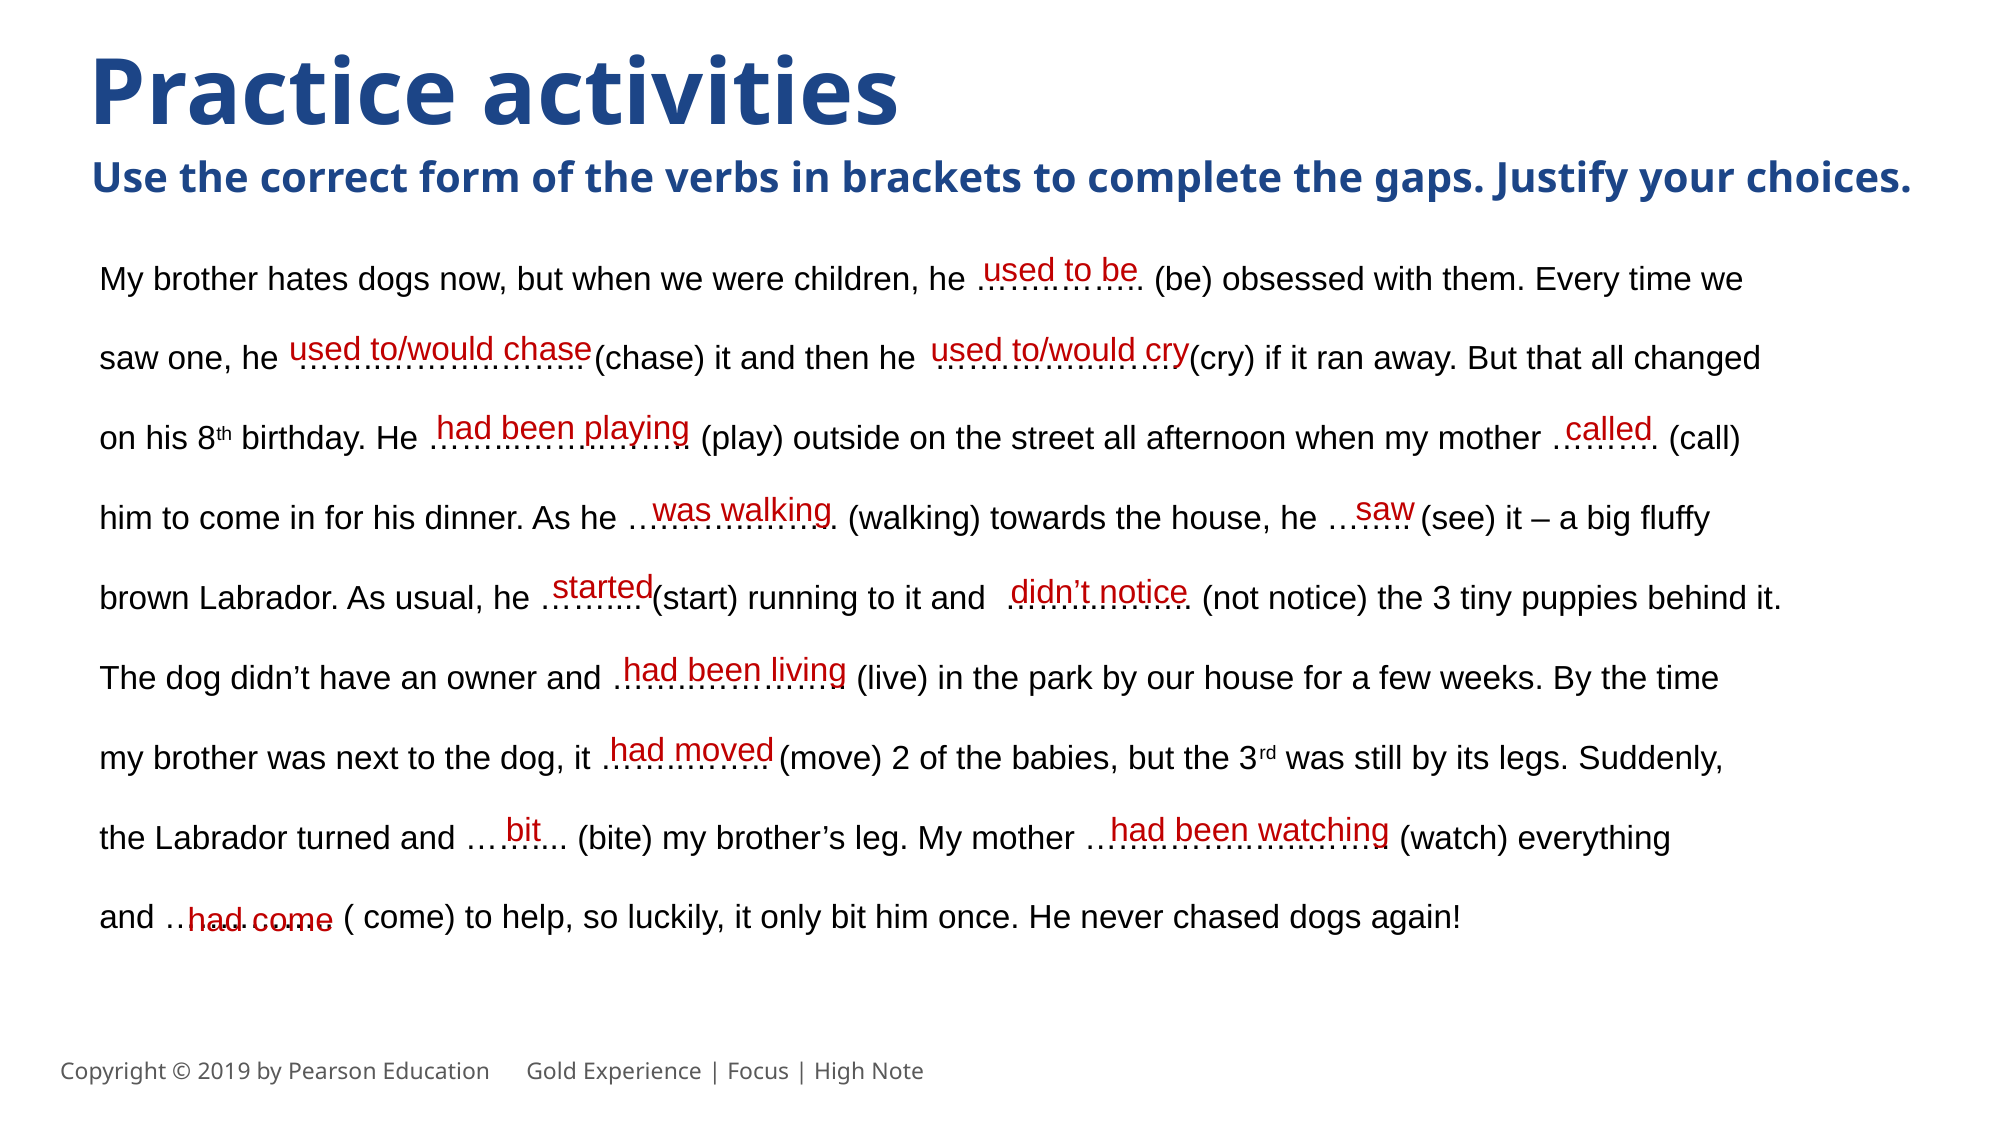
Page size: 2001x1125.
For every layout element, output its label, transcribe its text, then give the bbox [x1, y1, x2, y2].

text_box had been living [608, 640, 865, 696]
text_box was walking [637, 480, 849, 537]
text_box started [537, 557, 671, 614]
text_box used to/would chase [274, 319, 612, 375]
text_box had moved [594, 721, 792, 777]
text_box My brother hates dogs now, but when we were children, he ……..…….. (be) obsessed with them. Every time we saw one, he ……..………..…….. (chase) it and then he …….……..…….. (cry) if it ran away. But that all changed on his 8th birthday. He ……...……..…….. (play) outside on the street all afternoon when my mother ………. (call) him to come in for his dinner. As he ….……..…….. (walking) towards the house, he …….. (see) it – a big fluffy brown Labrador. As usual, he …….... (start) running to it and ……....…….. (not notice) the 3 tiny puppies behind it. The dog didn’t have an owner and ……..………….. (live) in the park by our house for a few weeks. By the time my brother was next to the dog, it ……..…….. (move) 2 of the babies, but the 3rd was still by its legs. Suddenly, the Labrador turned and …….... (bite) my brother’s leg. My mother ……..……..…..…….. (watch) everything and ……..…….. ( come) to help, so luckily, it only bit him once. He never chased dogs again! [84, 217, 1960, 952]
footer Copyright © 2019 by Pearson Education Gold Experience | Focus | High Note [45, 1040, 1084, 1101]
text_box used to be [968, 240, 1156, 297]
text_box bit [490, 801, 557, 857]
text_box called [1550, 399, 1669, 456]
text_box Use the correct form of the verbs in brackets to complete the gaps. Justify your choices. [76, 148, 1960, 217]
text_box had been watching [1095, 801, 1408, 857]
text_box saw [1340, 480, 1431, 536]
text_box didn’t notice [995, 562, 1206, 619]
text_box Practice activities [73, 37, 1181, 169]
text_box used to/would cry [915, 320, 1208, 376]
text_box had come [172, 890, 351, 946]
text_box had been playing [421, 398, 708, 454]
